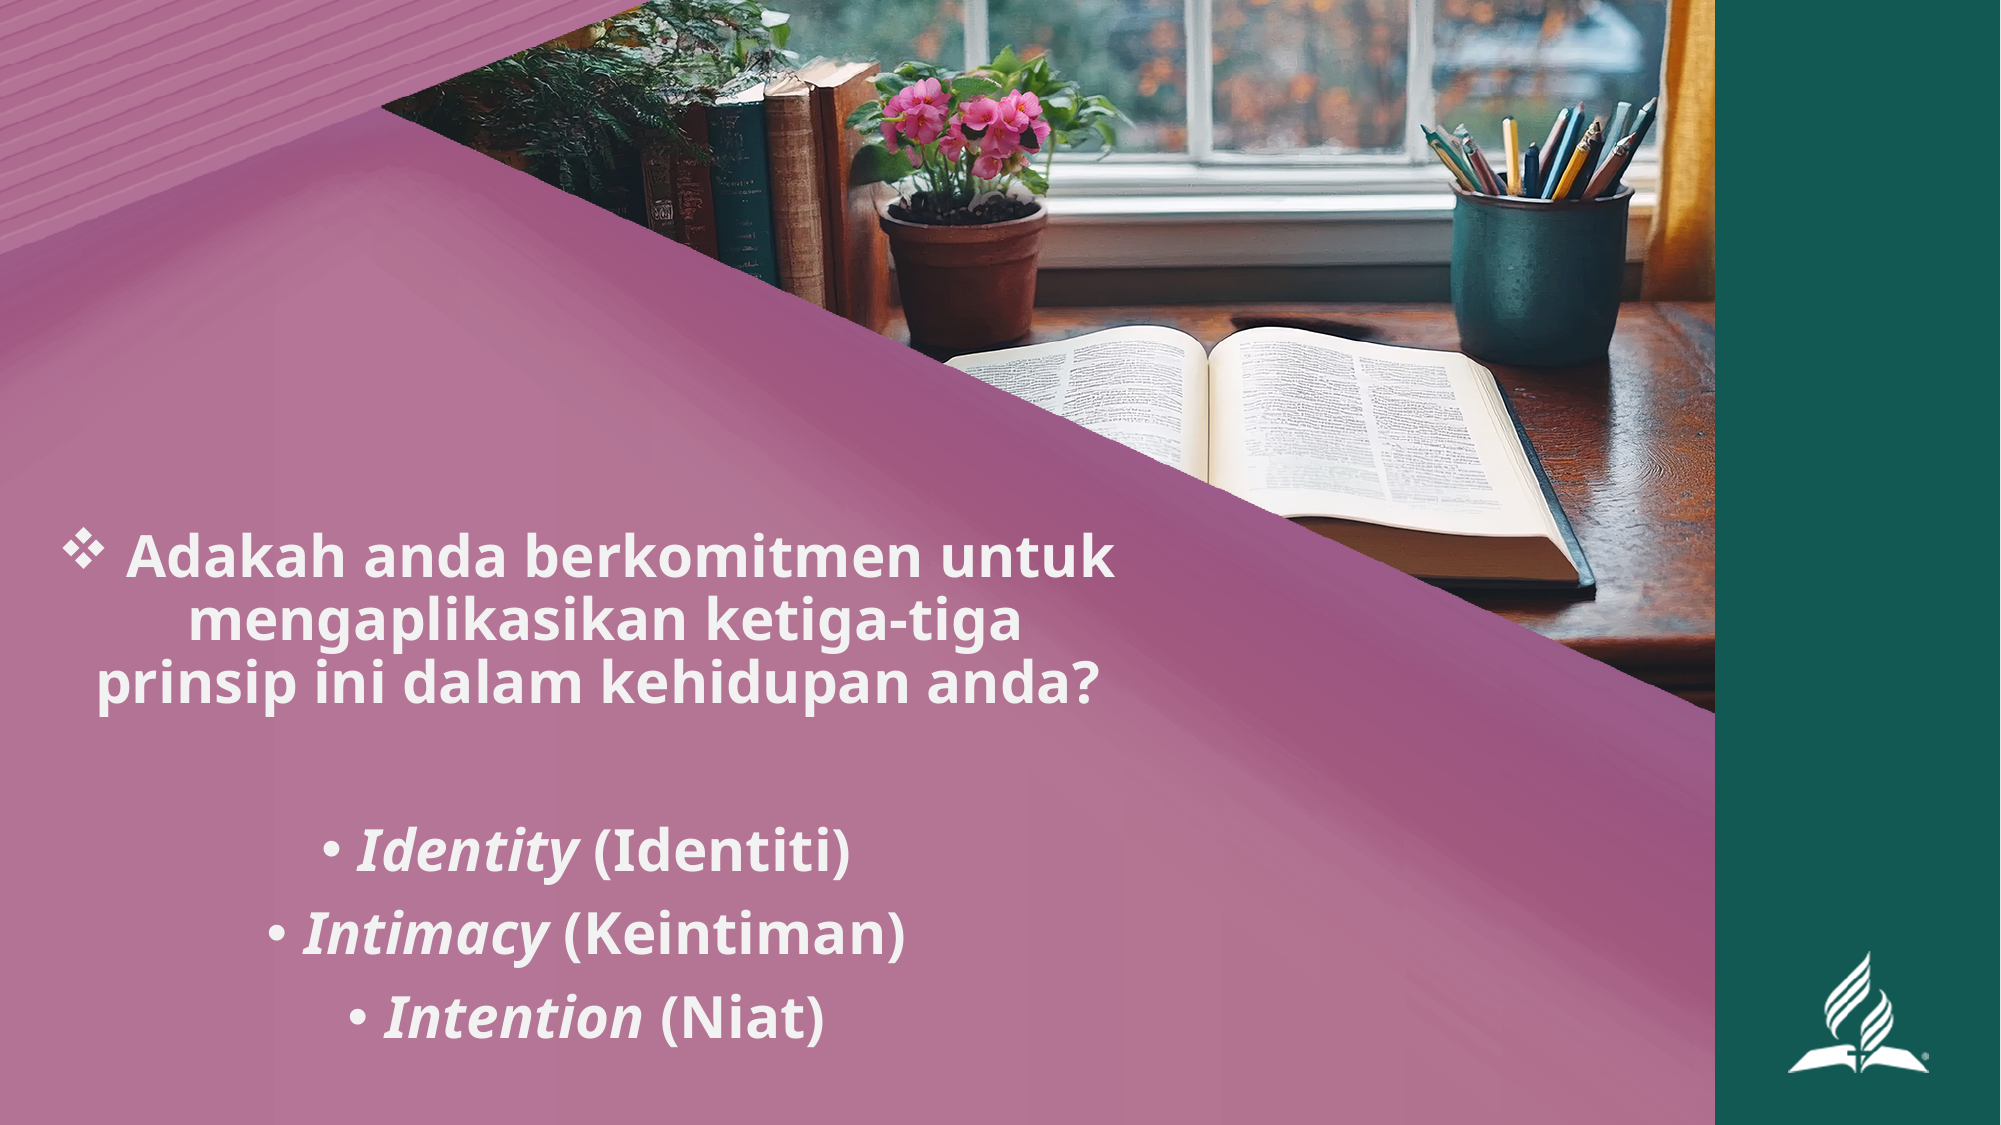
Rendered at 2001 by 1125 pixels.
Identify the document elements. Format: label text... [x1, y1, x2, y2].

picture [0, 0, 2001, 1125]
list Adakah anda berkomitmen untuk mengaplikasikan ketiga-tiga prinsip ini dalam kehidupan anda? Identity (Identiti) Intimacy (Keintiman) Intention (Niat) [36, 345, 1137, 1060]
